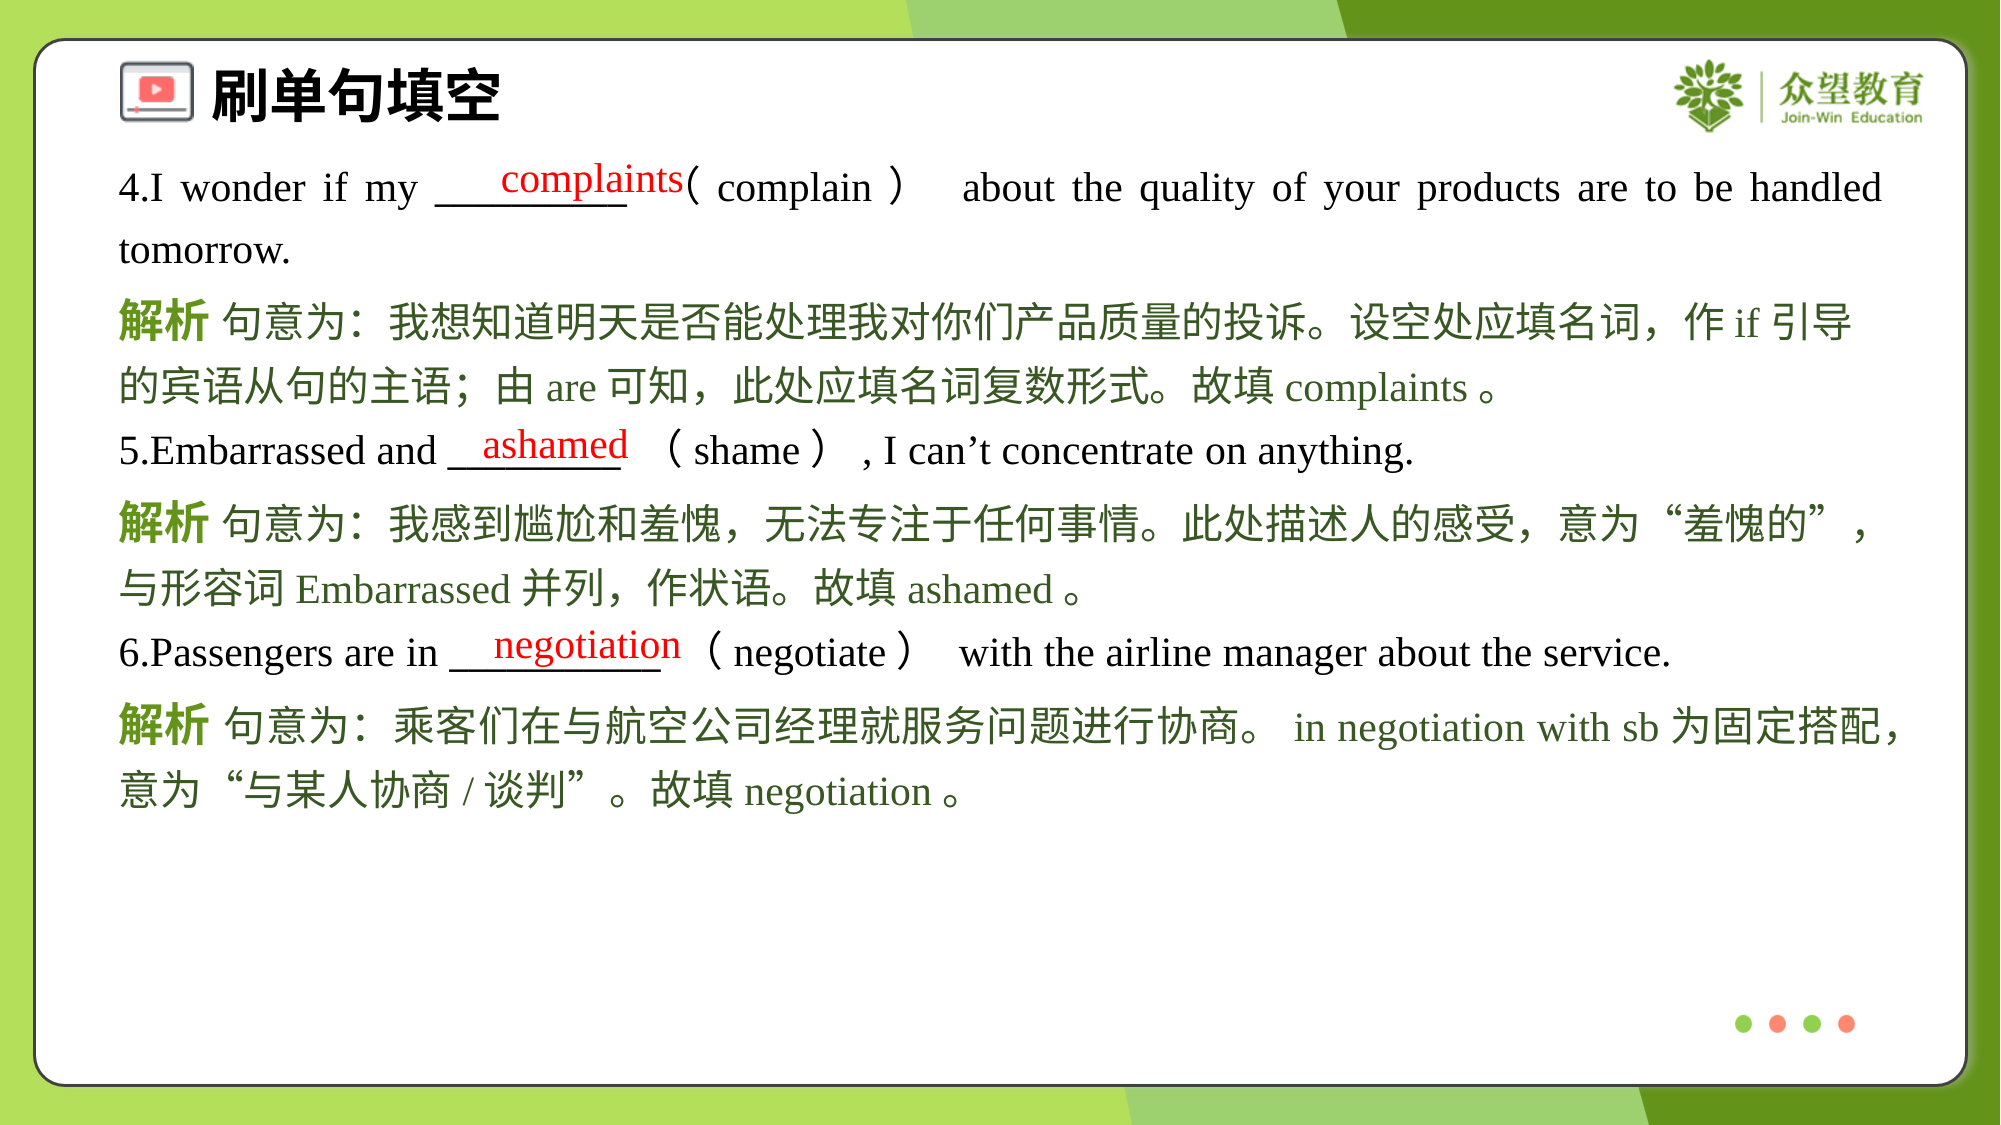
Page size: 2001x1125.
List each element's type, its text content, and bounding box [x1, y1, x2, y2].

text_box 4.I wonder if my __________ （complain） about the quality of your products are to be handled tomorrow. [118, 146, 1883, 267]
text_box negotiation [489, 604, 687, 663]
text_box 6.Passengers are in ___________ （negotiate） with the airline manager about the service. [118, 612, 1883, 670]
text_box ashamed [478, 404, 634, 463]
text_box 解析 句意为：乘客们在与航空公司经理就服务问题进行协商。in negotiation with sb为固定搭配，意为“与某人协商/谈判”。故填negotiation。 [118, 682, 1883, 809]
text_box 5.Embarrassed and _________ （shame）, I can’t concentrate on anything. [118, 410, 1883, 468]
text_box 解析 句意为：我想知道明天是否能处理我对你们产品质量的投诉。设空处应填名词，作if引导的宾语从句的主语；由are可知，此处应填名词复数形式。故填complaints。 [118, 278, 1883, 405]
text_box 解析 句意为：我感到尴尬和羞愧，无法专注于任何事情。此处描述人的感受，意为“羞愧的”，与形容词Embarrassed并列，作状语。故填ashamed。 [118, 480, 1883, 607]
text_box complaints [496, 138, 689, 197]
picture [0, 0, 2000, 1125]
